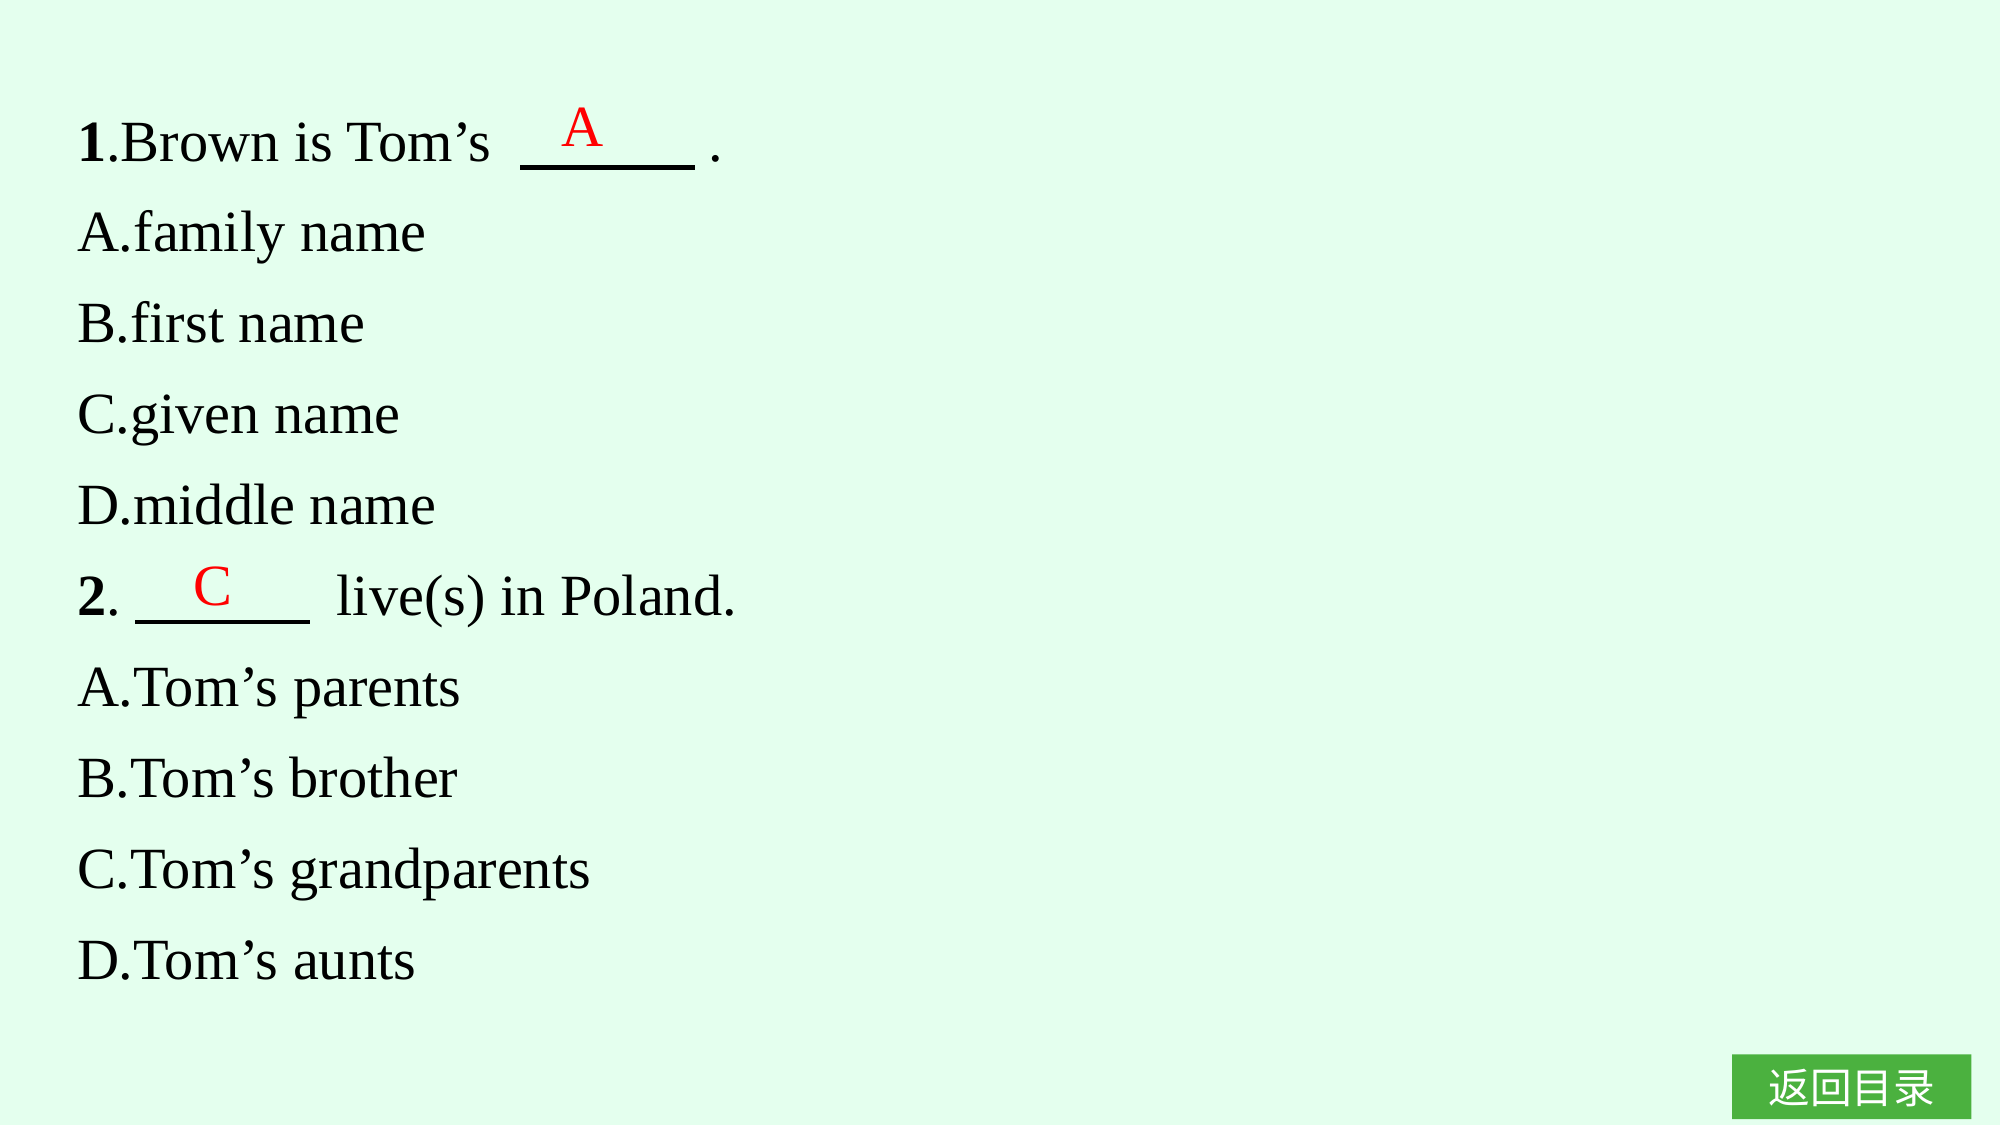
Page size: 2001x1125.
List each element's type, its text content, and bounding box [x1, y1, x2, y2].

text_box A [546, 81, 630, 166]
text_box 1.Brown is Tom’s . A.family name B.first name C.given name D.middle name 2. live(s) in Poland. A.Tom’s parents B.Tom’s brother C.Tom’s grandparents D.Tom’s aunts [62, 74, 1938, 999]
text_box C [179, 539, 248, 625]
